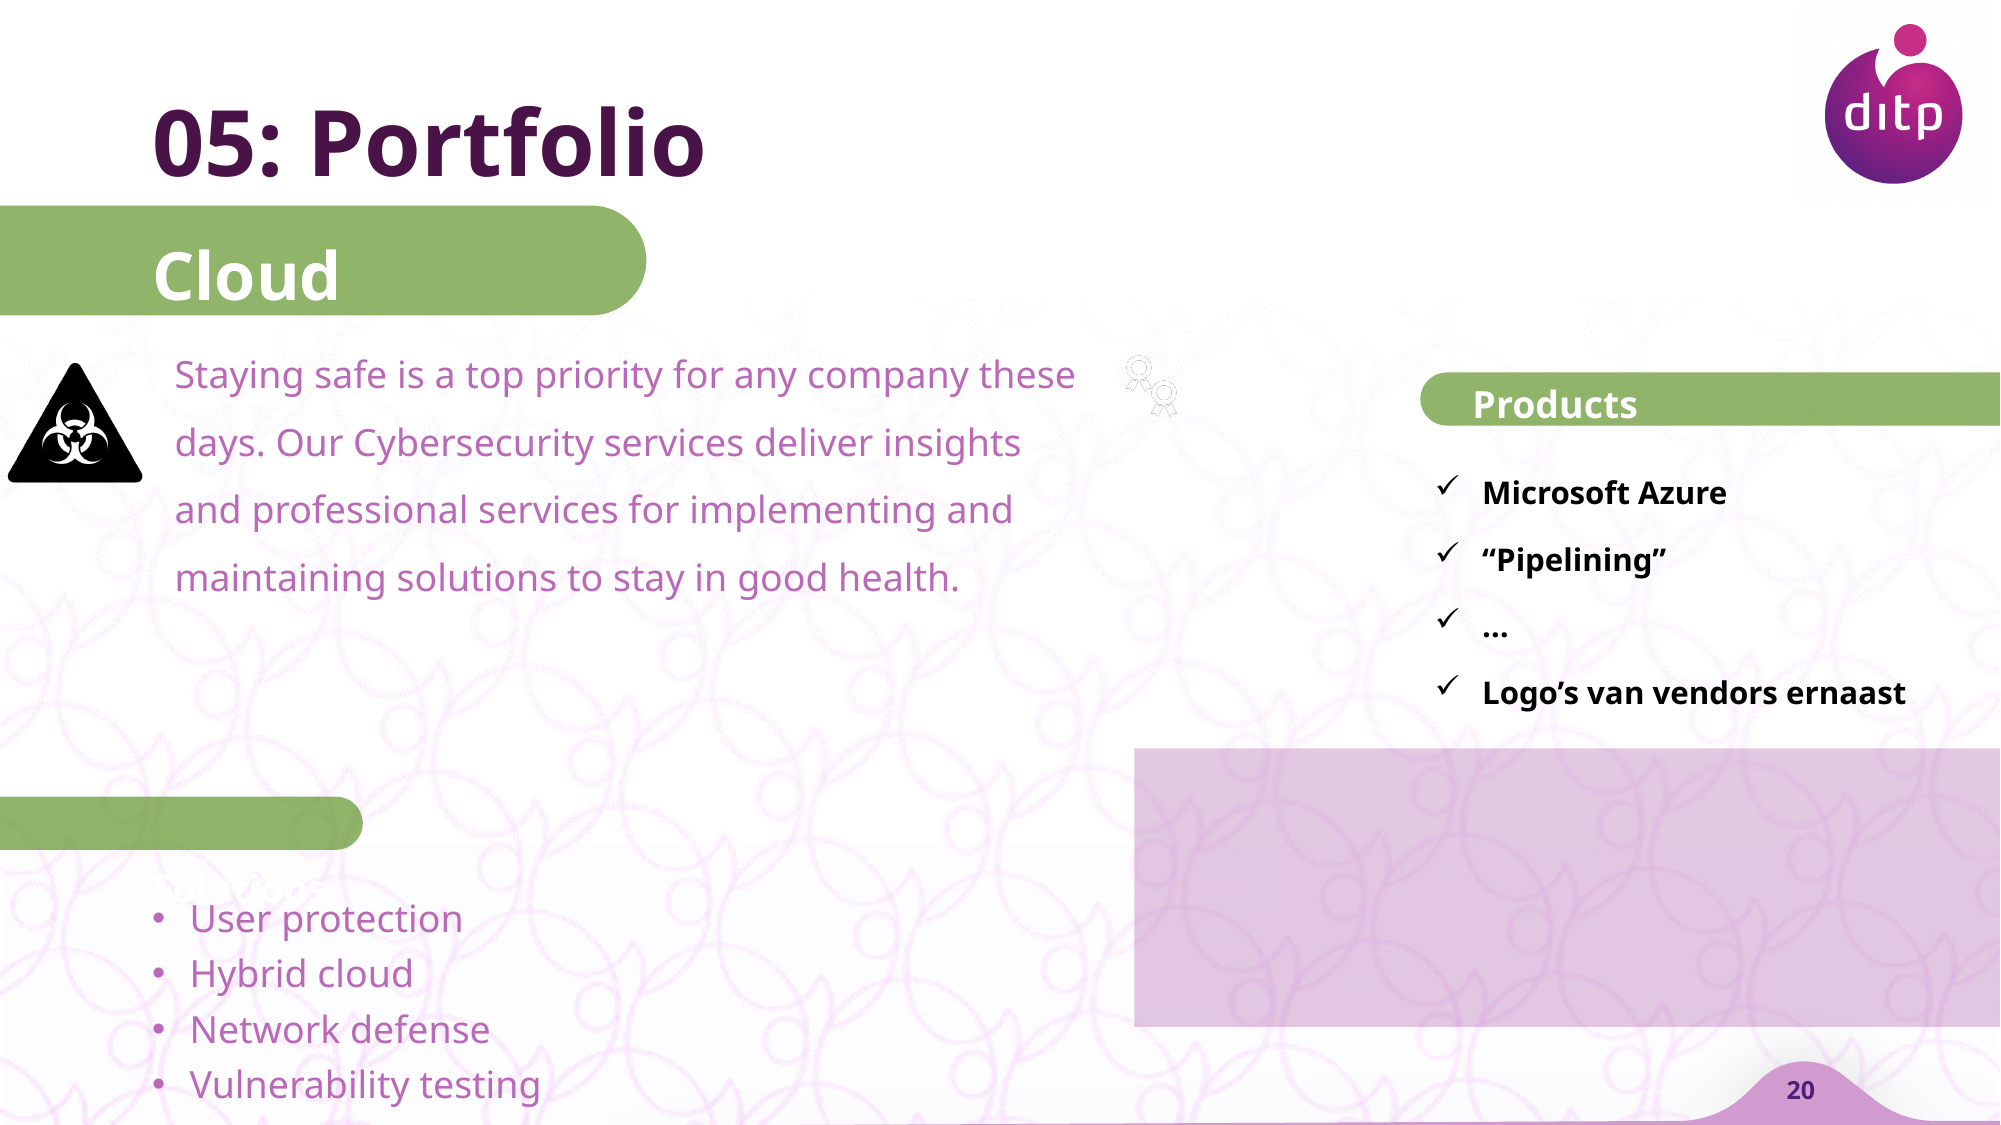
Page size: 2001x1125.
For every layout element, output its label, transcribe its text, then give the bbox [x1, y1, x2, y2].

title 05: Portfolio [137, 74, 1863, 292]
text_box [0, 202, 680, 316]
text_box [1420, 360, 2000, 428]
text_box [799, 1067, 2000, 1125]
text_box 20 [1767, 1061, 1831, 1122]
text_box Microsoft Azure “Pipelining” … Logo’s van vendors ernaast [1420, 447, 2000, 718]
text_box Staying safe is a top priority for any company these days. Our Cybersecurity services deliver insights and professional services for implementing and maintaining solutions to stay in good health. [159, 321, 1099, 606]
text_box [1133, 747, 2000, 1028]
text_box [0, 785, 363, 853]
picture [0, 0, 2001, 1125]
text_box User protection Hybrid cloud Network defense Vulnerability testing [137, 887, 1027, 1114]
